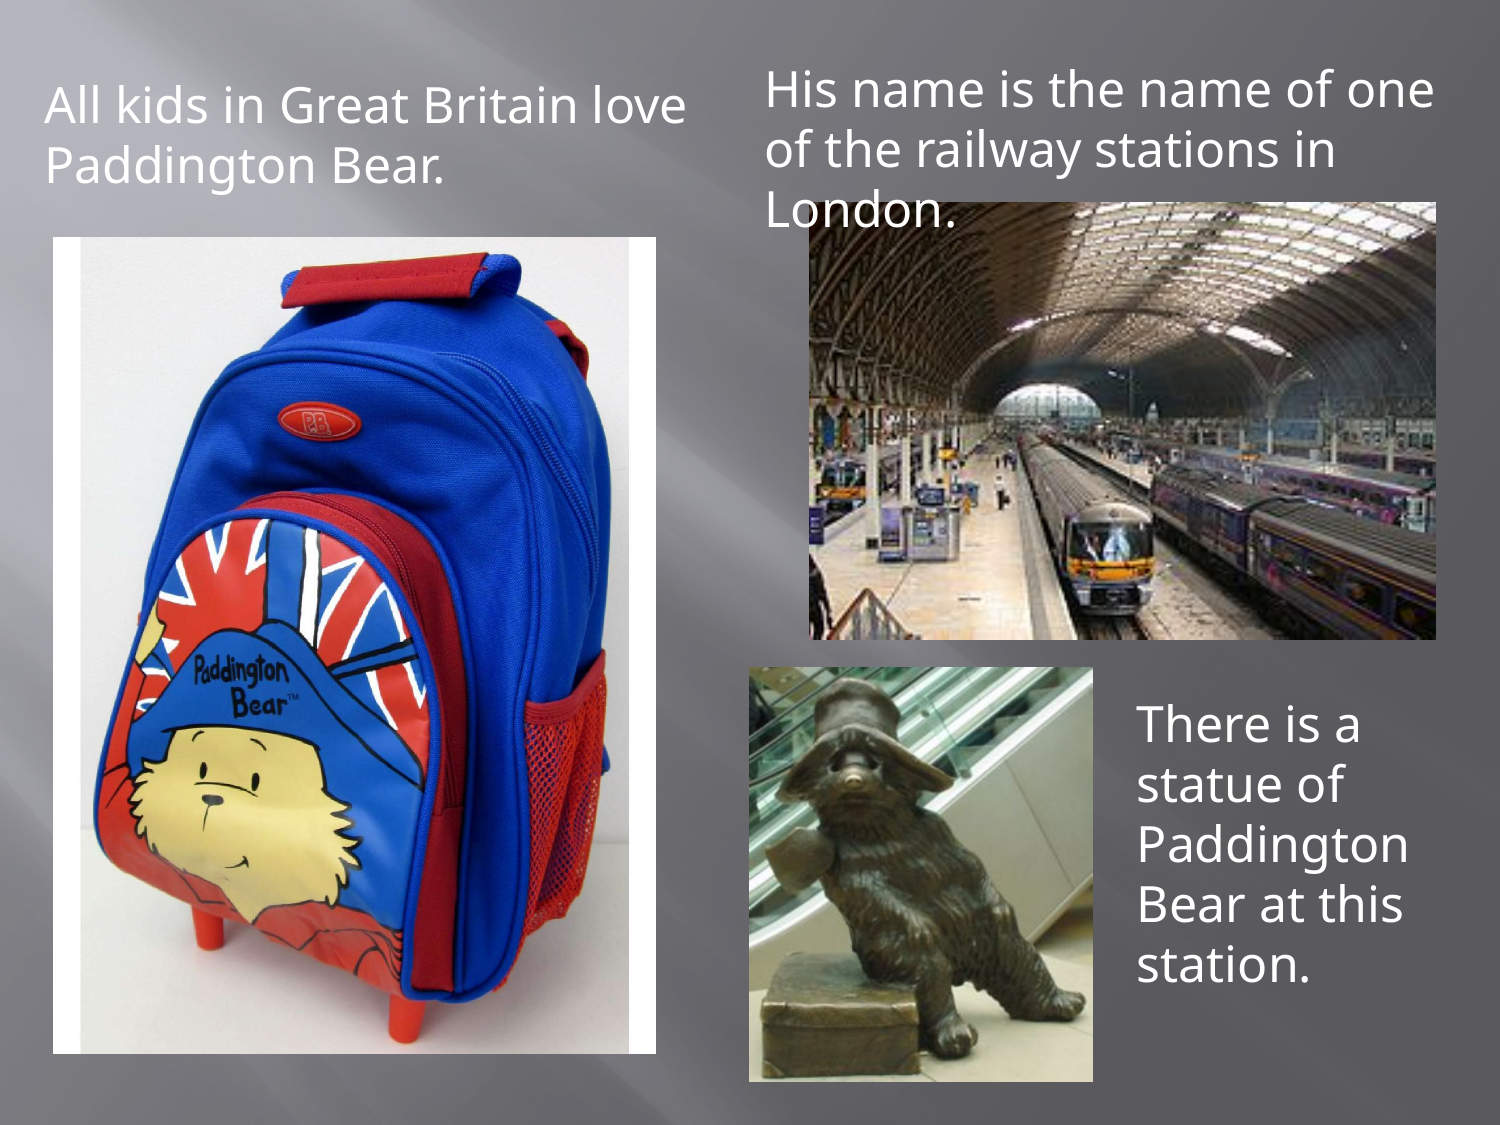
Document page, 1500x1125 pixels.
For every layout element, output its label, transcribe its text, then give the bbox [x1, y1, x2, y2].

picture [52, 237, 656, 1054]
picture [749, 667, 1093, 1082]
text_box There is a statue of Paddington Bear at this station. [1130, 685, 1457, 1060]
text_box His name is the name of one of the railway stations in London. [749, 49, 1500, 305]
text_box All kids in Great Britain love Paddington Bear. [29, 66, 749, 262]
picture [808, 202, 1436, 641]
